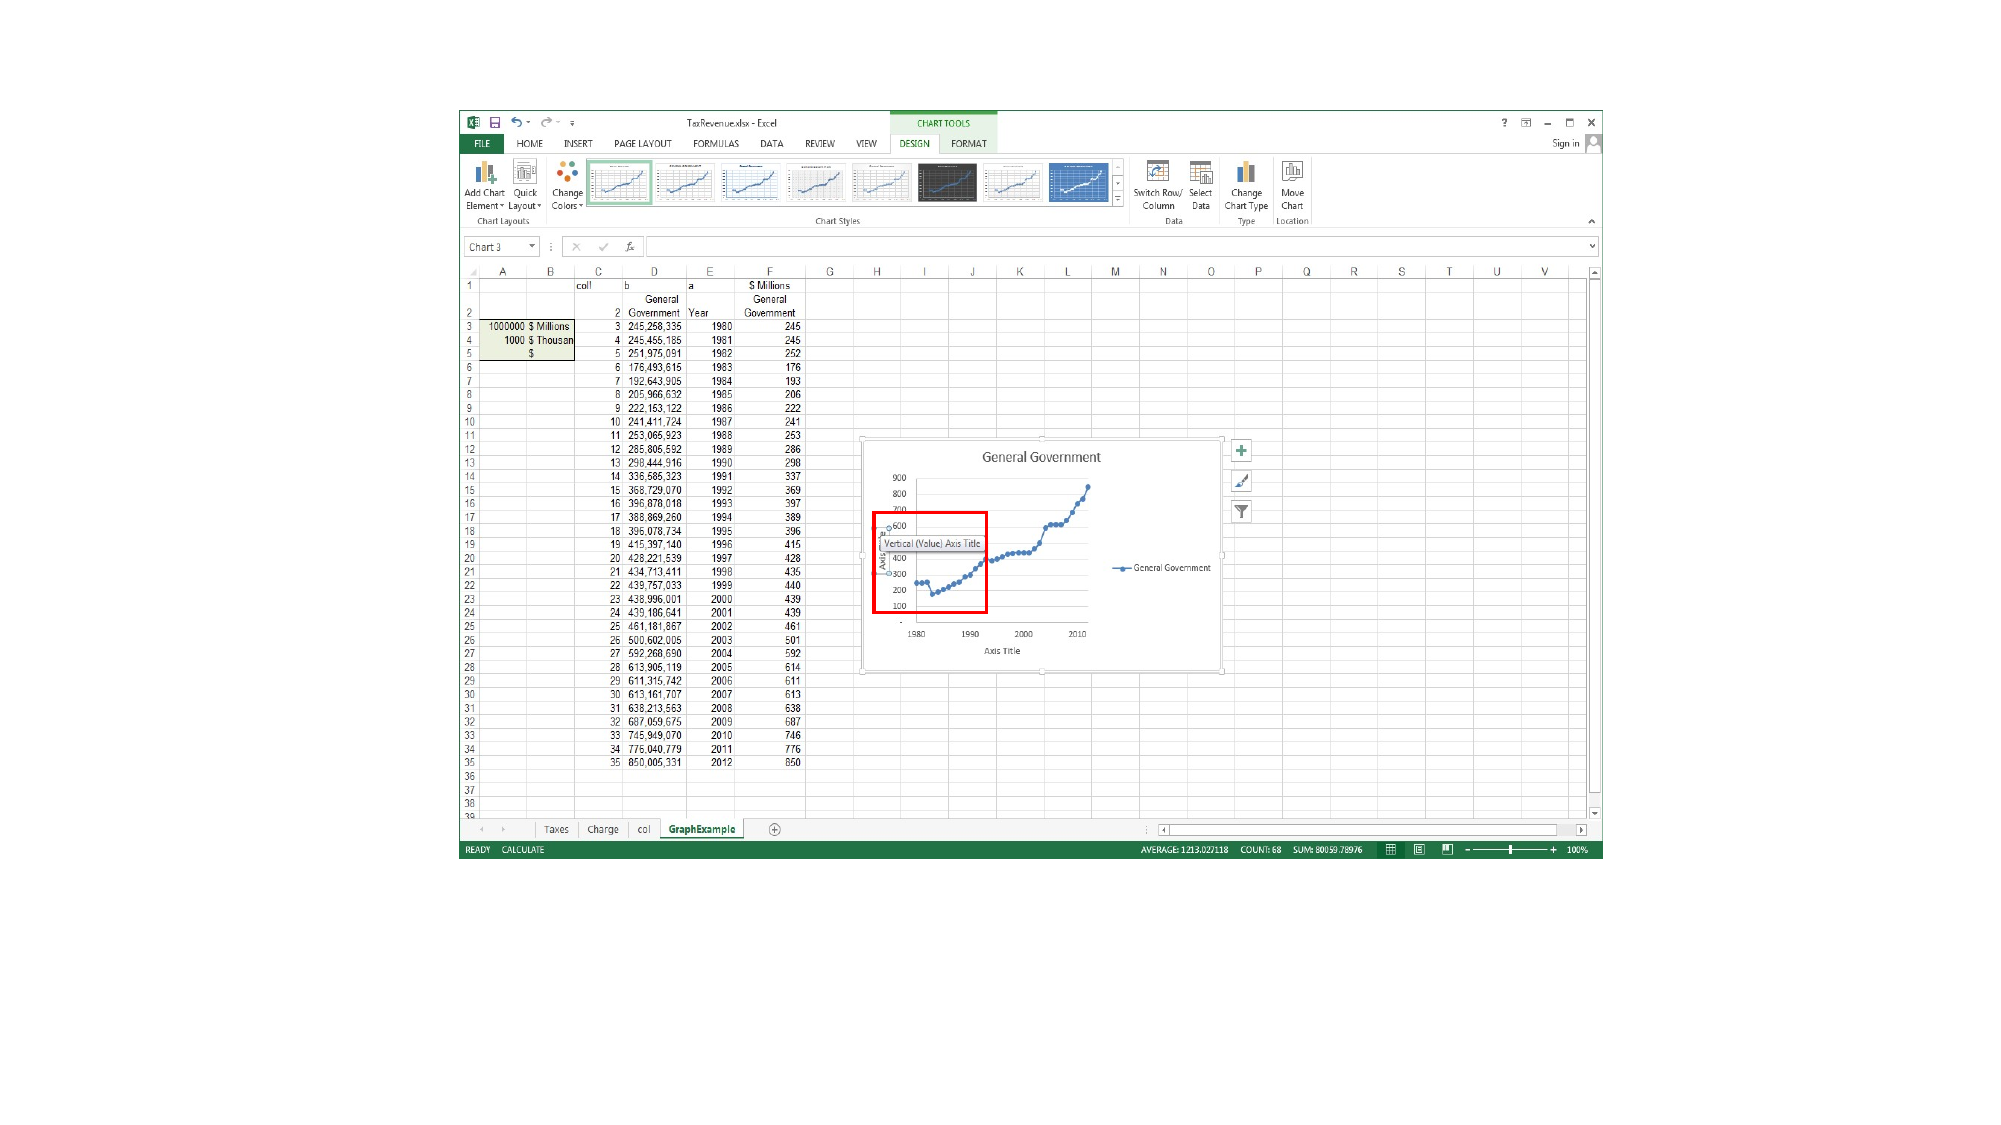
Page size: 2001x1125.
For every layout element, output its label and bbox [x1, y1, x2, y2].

text_box [459, 110, 1603, 859]
